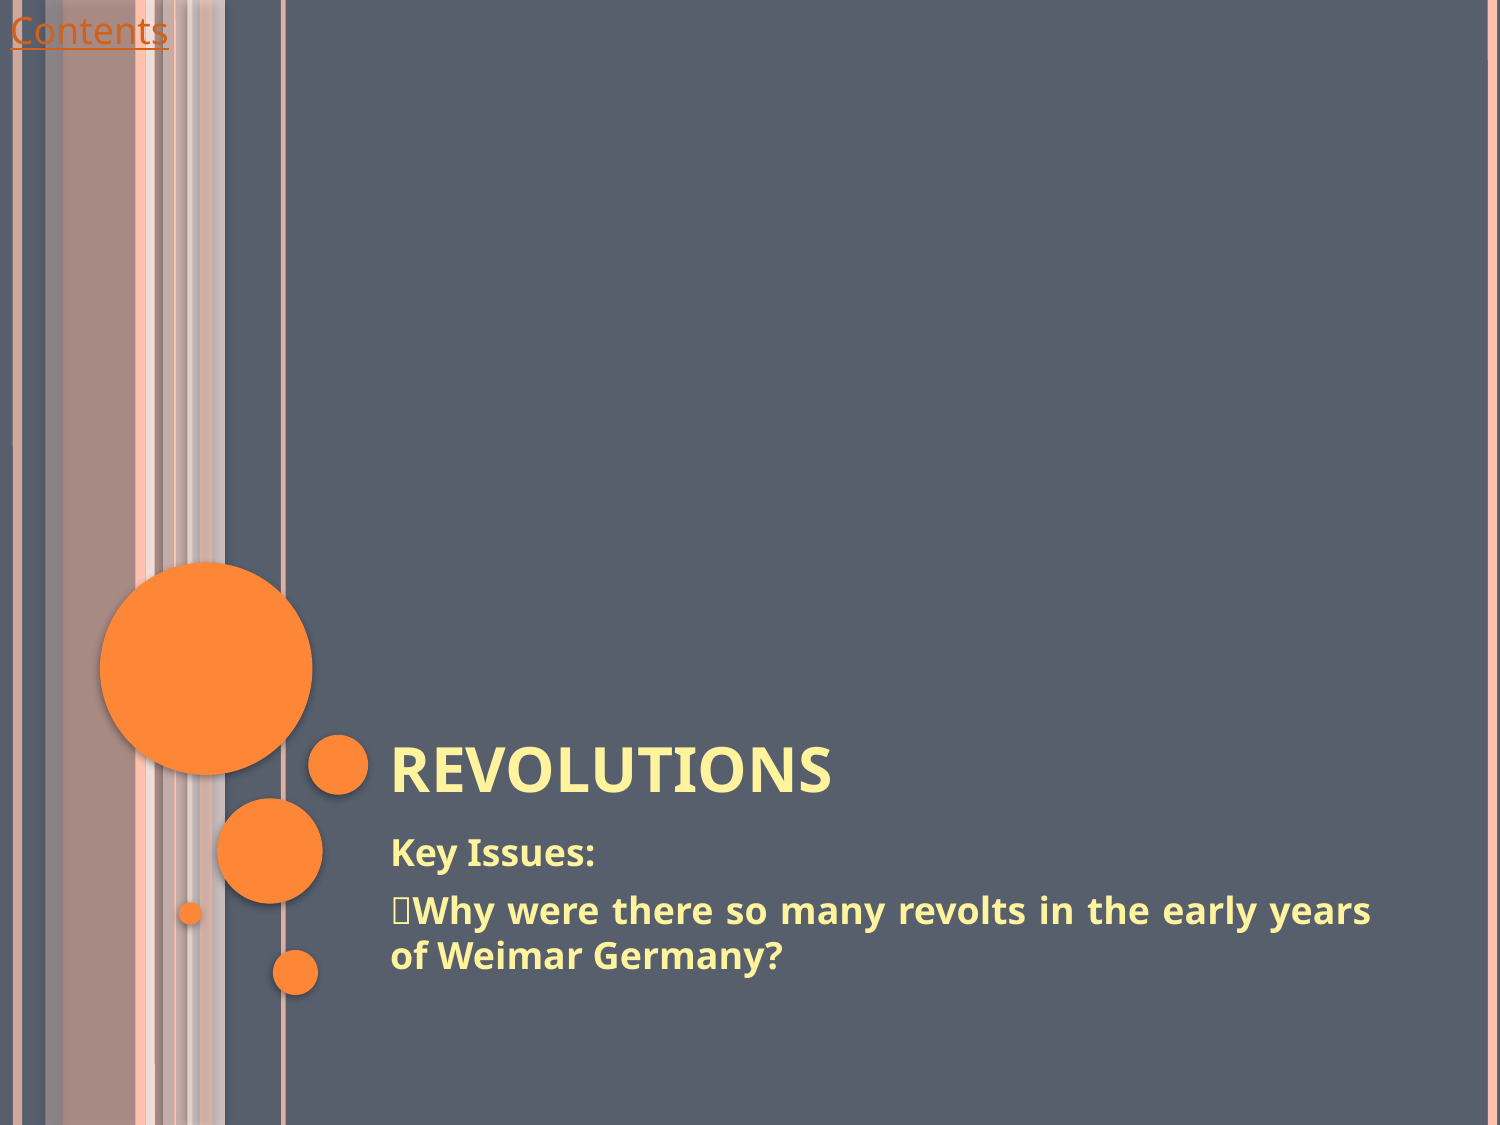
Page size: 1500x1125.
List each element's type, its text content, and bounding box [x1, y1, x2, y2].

list Key Issues: Why were there so many revolts in the early years of Weimar Germany? [374, 821, 1388, 1048]
title Revolutions [375, 474, 1388, 812]
